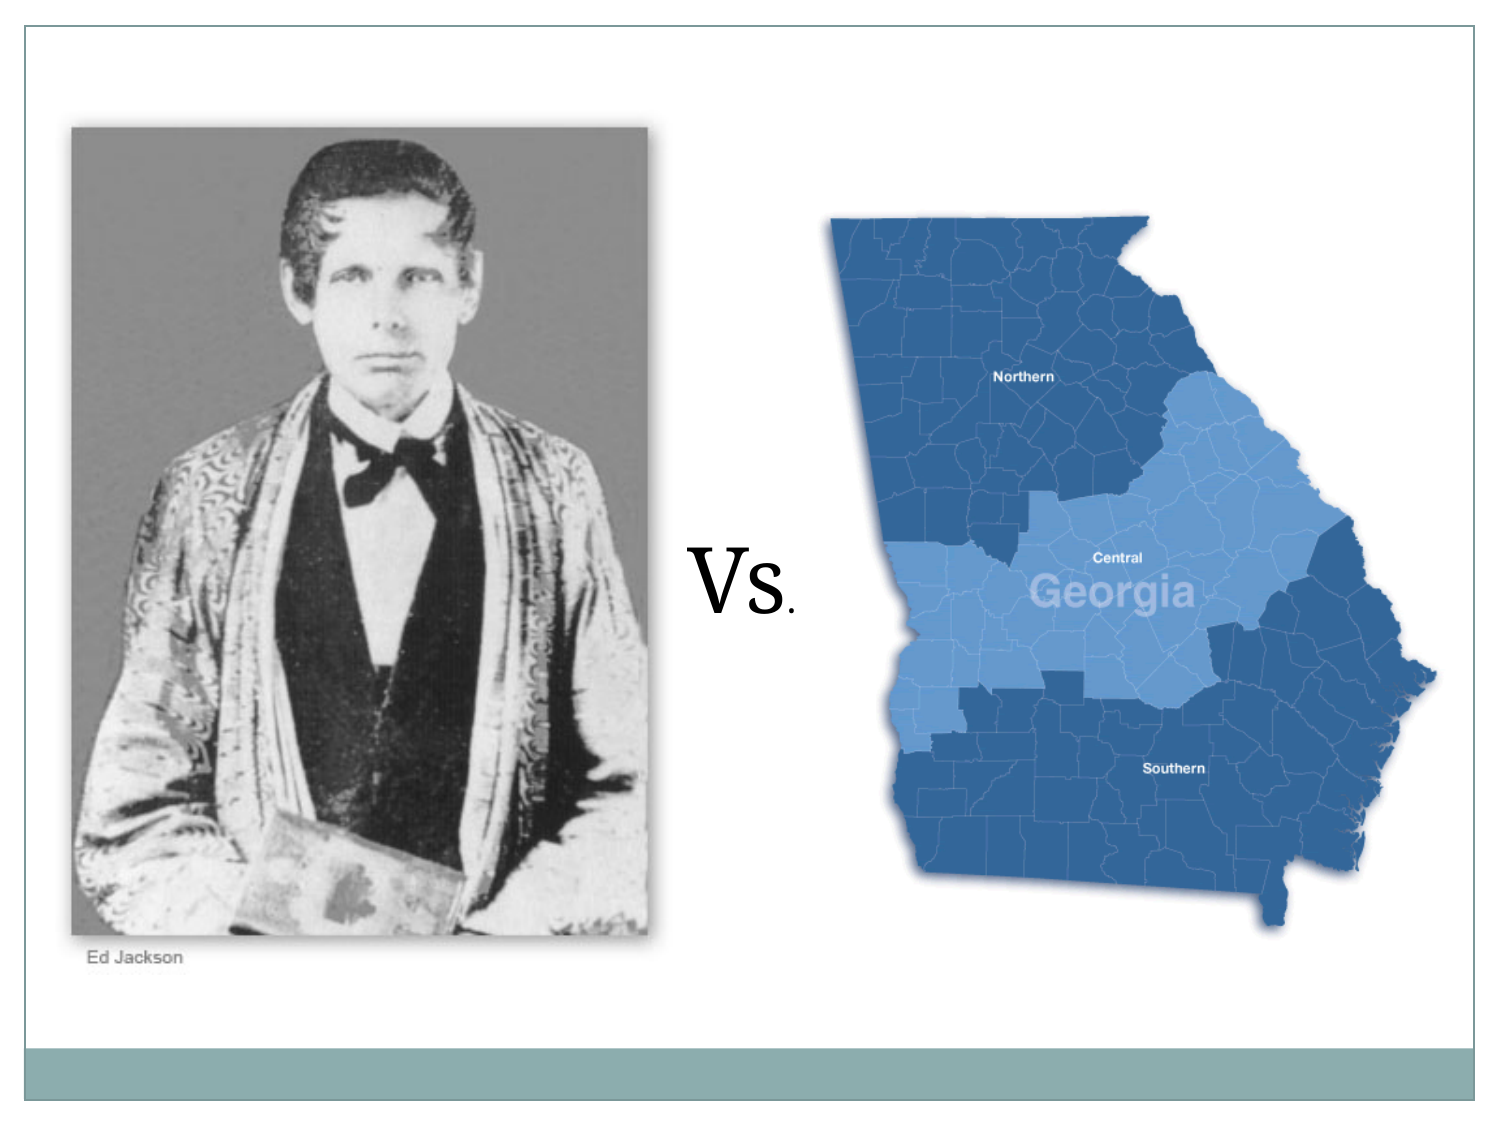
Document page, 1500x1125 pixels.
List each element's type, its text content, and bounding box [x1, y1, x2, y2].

text_box Vs. [686, 515, 803, 640]
picture [810, 204, 1449, 947]
picture [55, 109, 680, 976]
